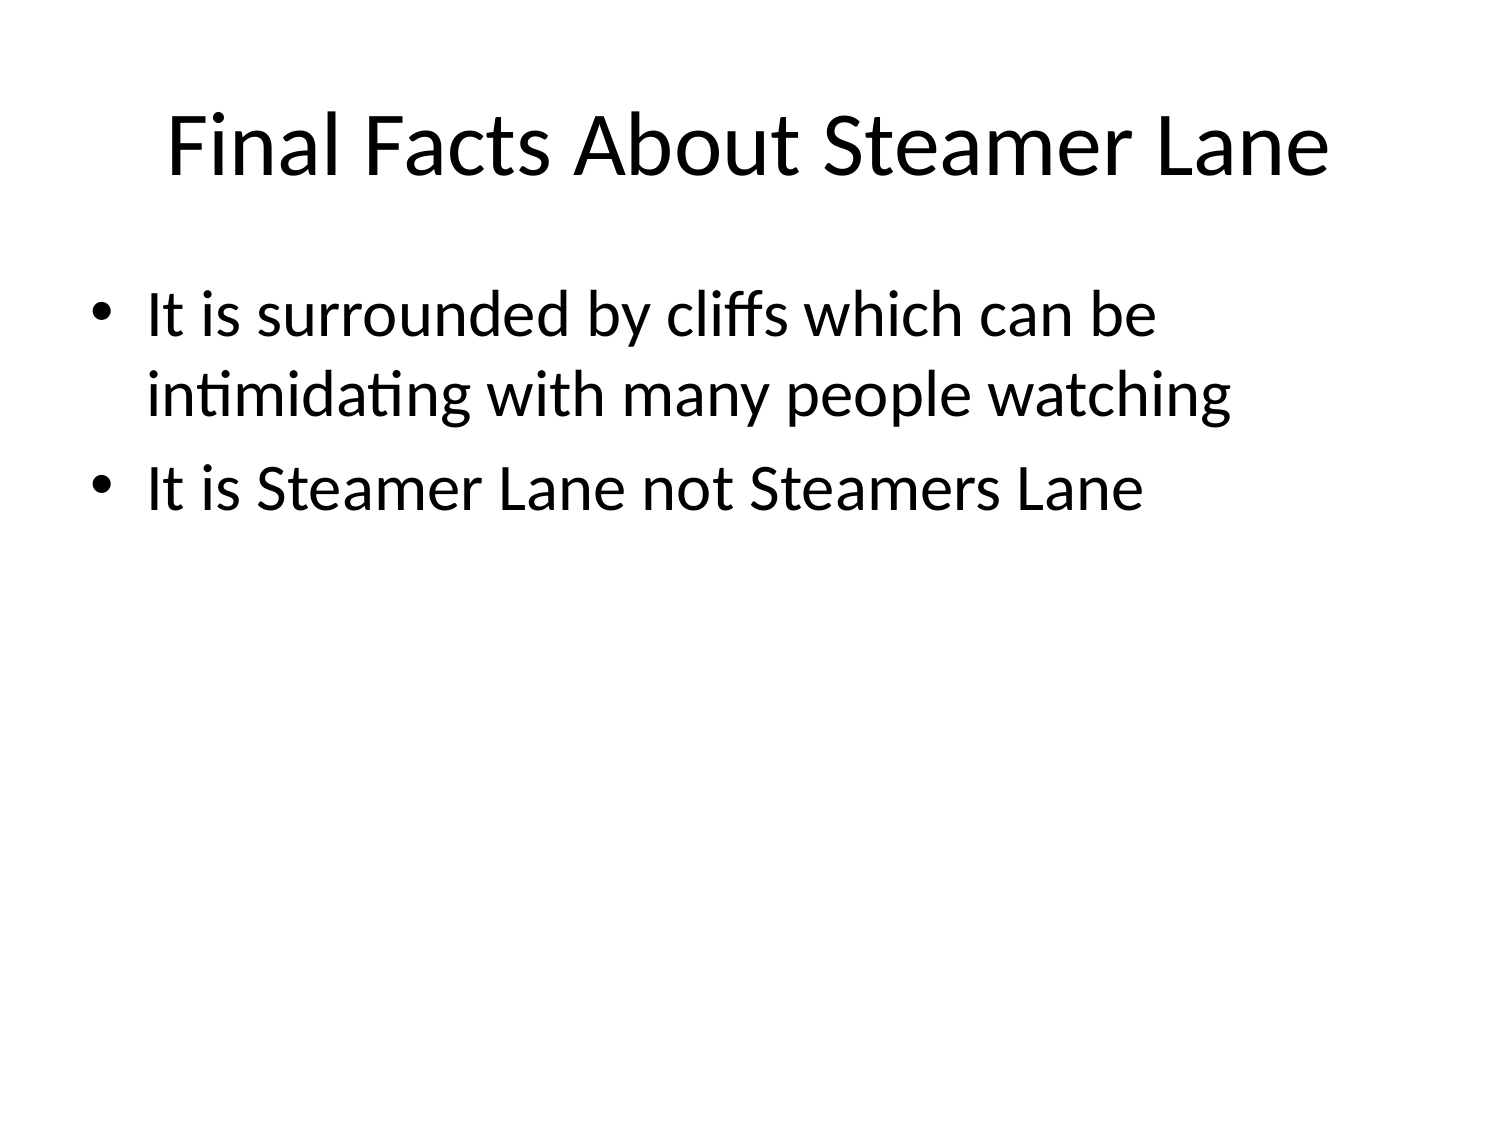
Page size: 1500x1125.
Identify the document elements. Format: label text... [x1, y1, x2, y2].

title Final Facts About Steamer Lane [75, 45, 1425, 233]
list It is surrounded by cliffs which can be intimidating with many people watching It is Steamer Lane not Steamers Lane [75, 262, 1425, 1005]
